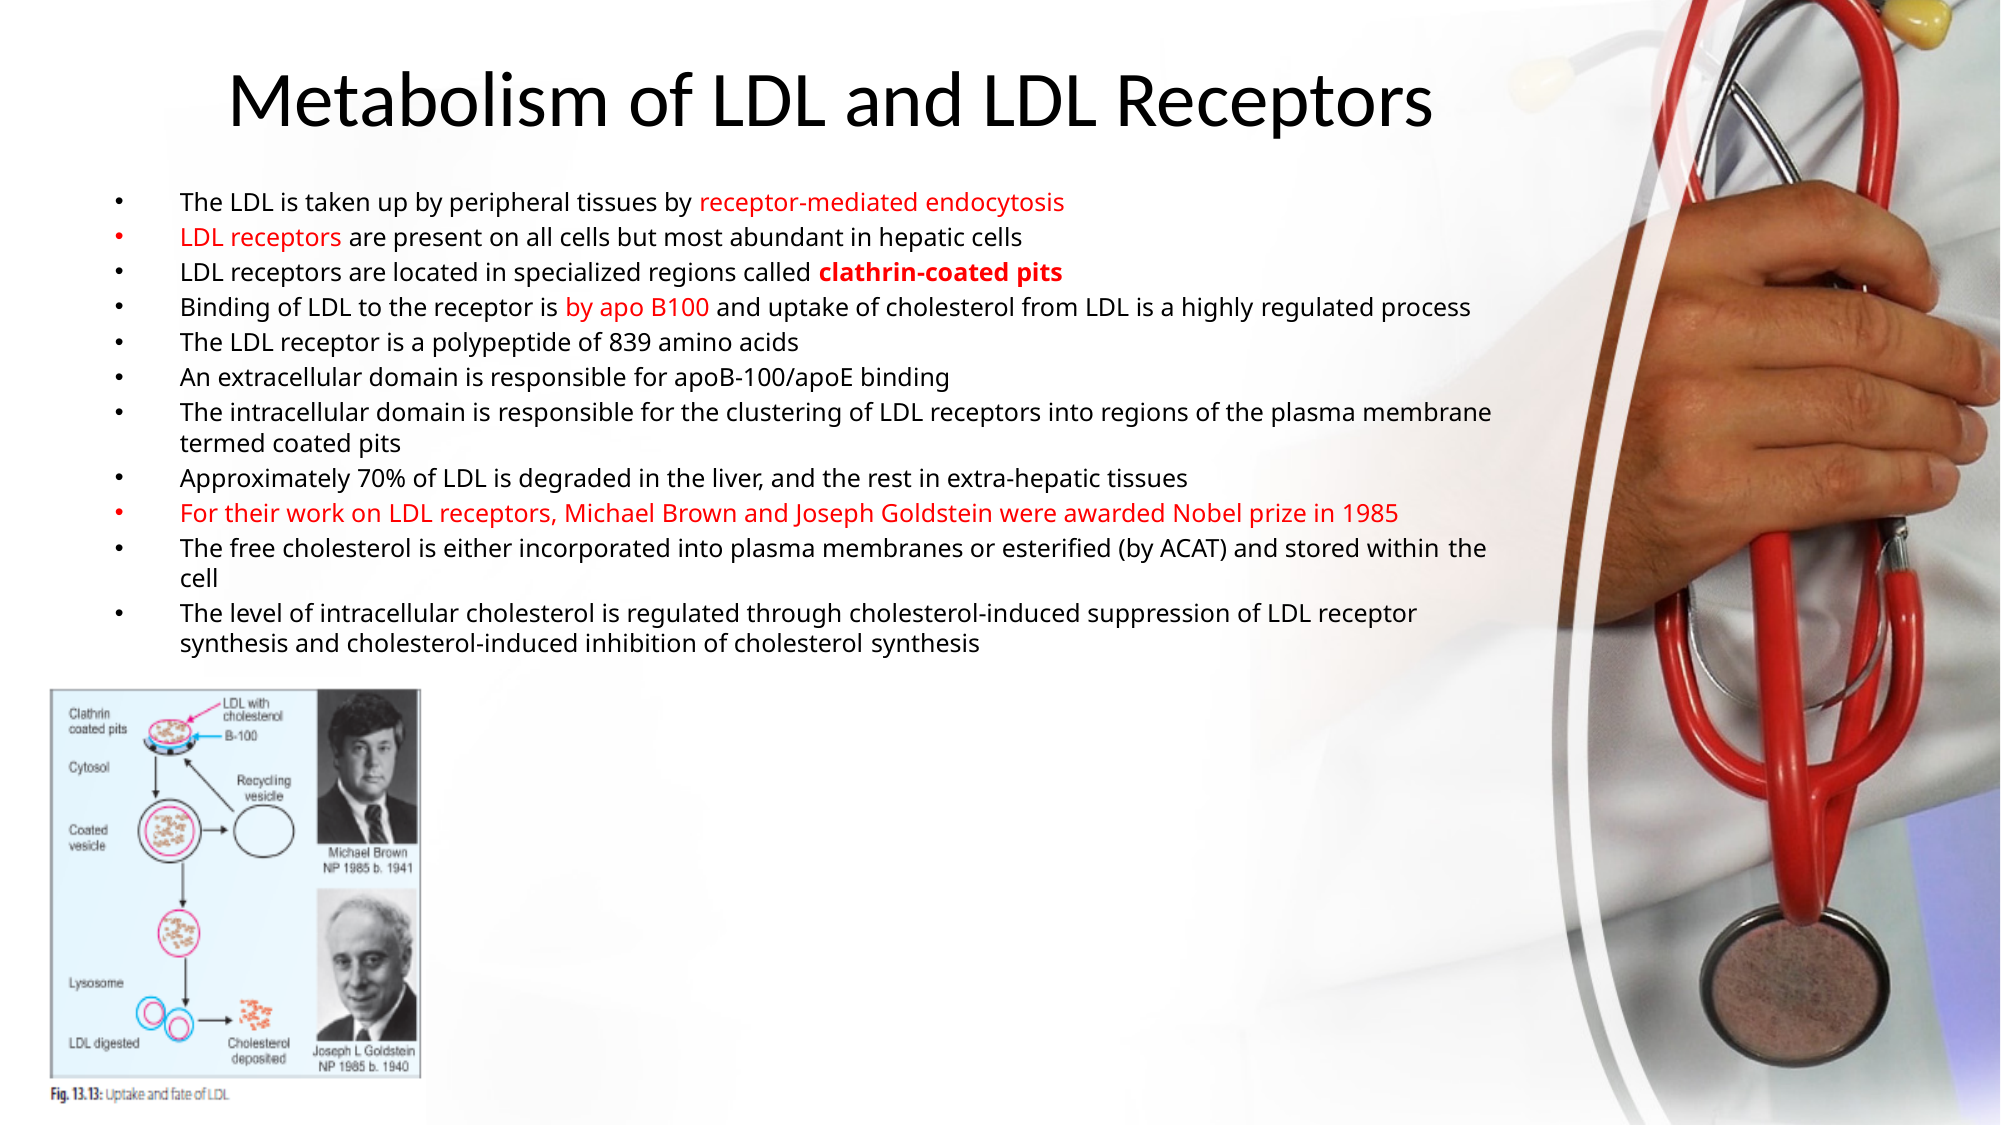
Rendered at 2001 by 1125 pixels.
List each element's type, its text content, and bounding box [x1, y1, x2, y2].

title Metabolism of LDL and LDL Receptors [111, 11, 1552, 179]
picture [0, 0, 2001, 1125]
list The LDL is taken up by peripheral tissues by receptor-mediated endocytosis LDL receptors are present on all cells but most abundant in hepatic cells LDL receptors are located in specialized regions called clathrin-coated pits Binding of LDL to the receptor is by apo B100 and uptake of cholesterol from LDL is a highly regulated process The LDL receptor is a polypeptide of 839 amino acids An extracellular domain is responsible for apoB-100/apoE binding The intracellular domain is responsible for the clustering of LDL receptors into regions of the plasma membrane termed coated pits Approximately 70% of LDL is degraded in the liver, and the rest in extra-hepatic tissues For their work on LDL receptors, Michael Brown and Joseph Goldstein were awarded Nobel prize in 1985 The free cholesterol is either incorporated into plasma membranes or esterified (by ACAT) and stored within the cell The level of intracellular cholesterol is regulated through cholesterol-induced suppression of LDL receptor synthesis and cholesterol-induced inhibition of cholesterol synthesis [99, 178, 1537, 678]
